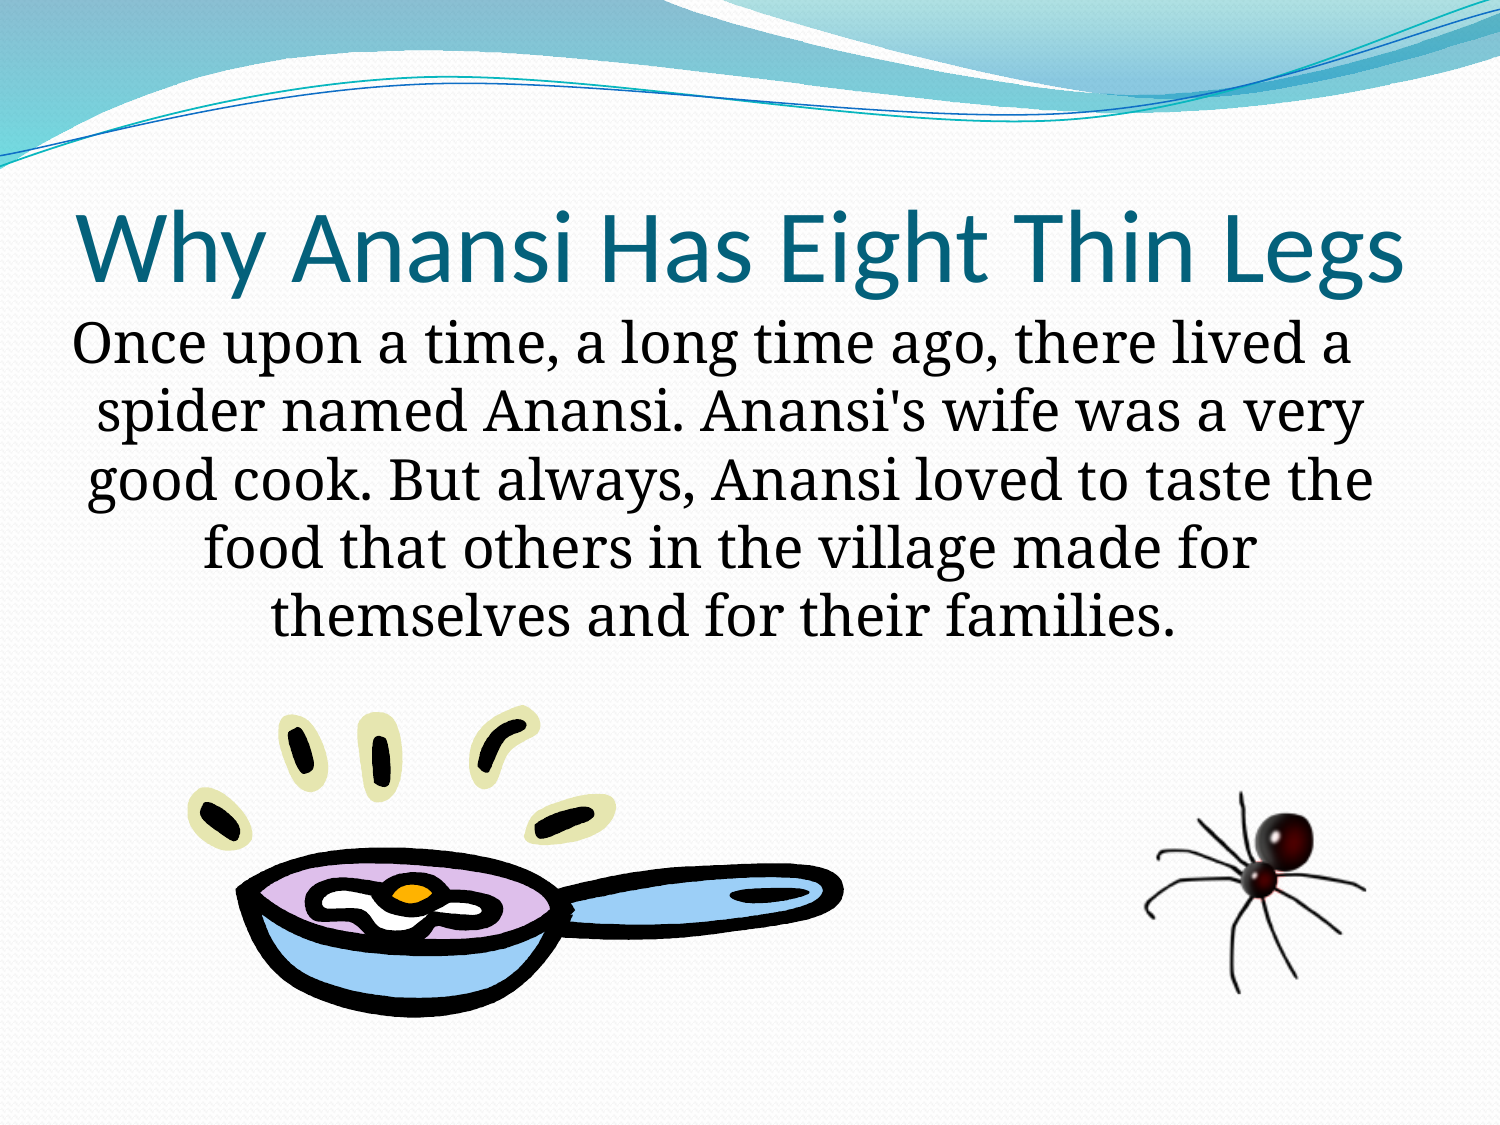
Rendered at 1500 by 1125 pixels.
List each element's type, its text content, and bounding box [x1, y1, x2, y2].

title Why Anansi Has Eight Thin Legs [75, 115, 1425, 237]
picture [1137, 774, 1376, 1013]
picture [187, 699, 850, 1023]
list Once upon a time, a long time ago, there lived a spider named Anansi. Anansi's wife was a very good cook. But always, Anansi loved to taste the food that others in the village made for themselves and for their families. [0, 237, 1425, 1063]
